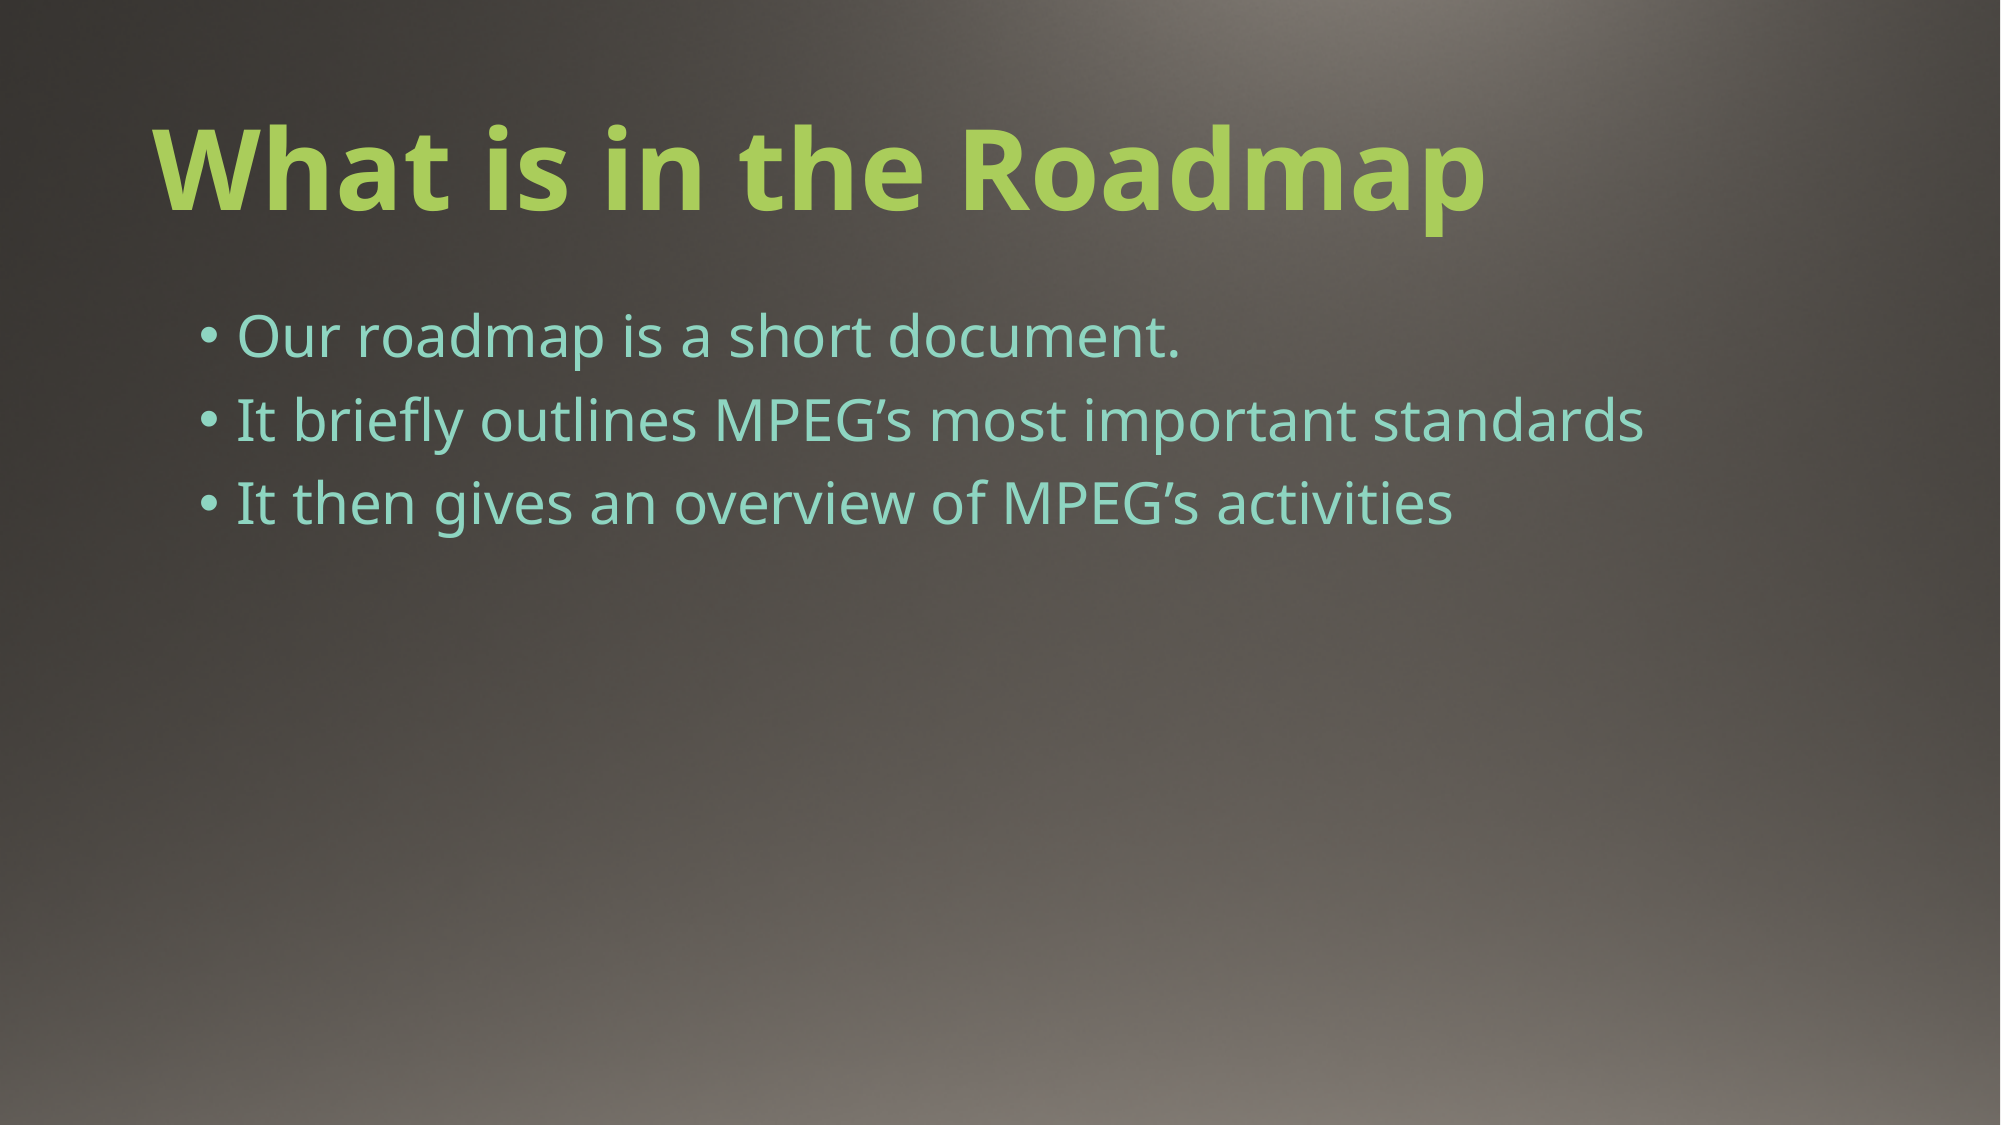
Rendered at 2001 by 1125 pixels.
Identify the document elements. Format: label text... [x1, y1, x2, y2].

list Our roadmap is a short document. It briefly outlines MPEG’s most important standards It then gives an overview of MPEG’s activities [183, 299, 1863, 1014]
picture [0, 0, 2001, 1125]
title What is in the Roadmap [137, 59, 1863, 278]
